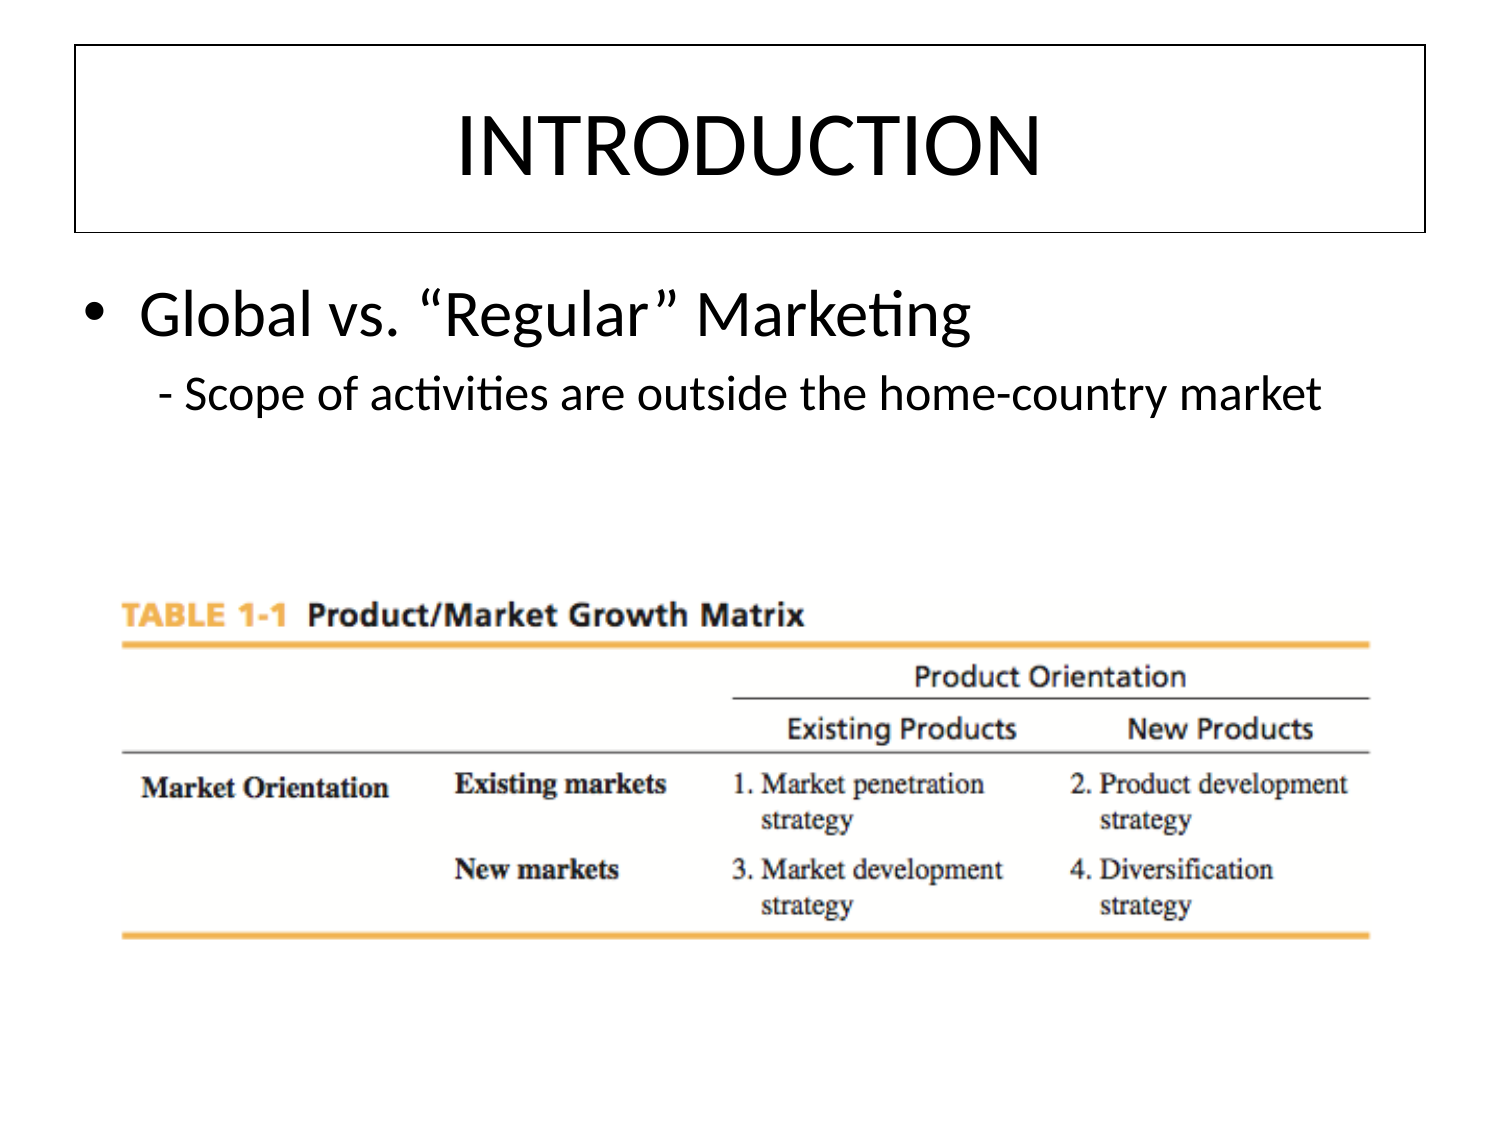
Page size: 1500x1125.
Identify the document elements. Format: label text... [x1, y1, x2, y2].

list Global vs. “Regular” Marketing - Scope of activities are outside the home-country market [67, 262, 1426, 1006]
title INTRODUCTION [74, 44, 1426, 233]
picture [112, 578, 1388, 965]
